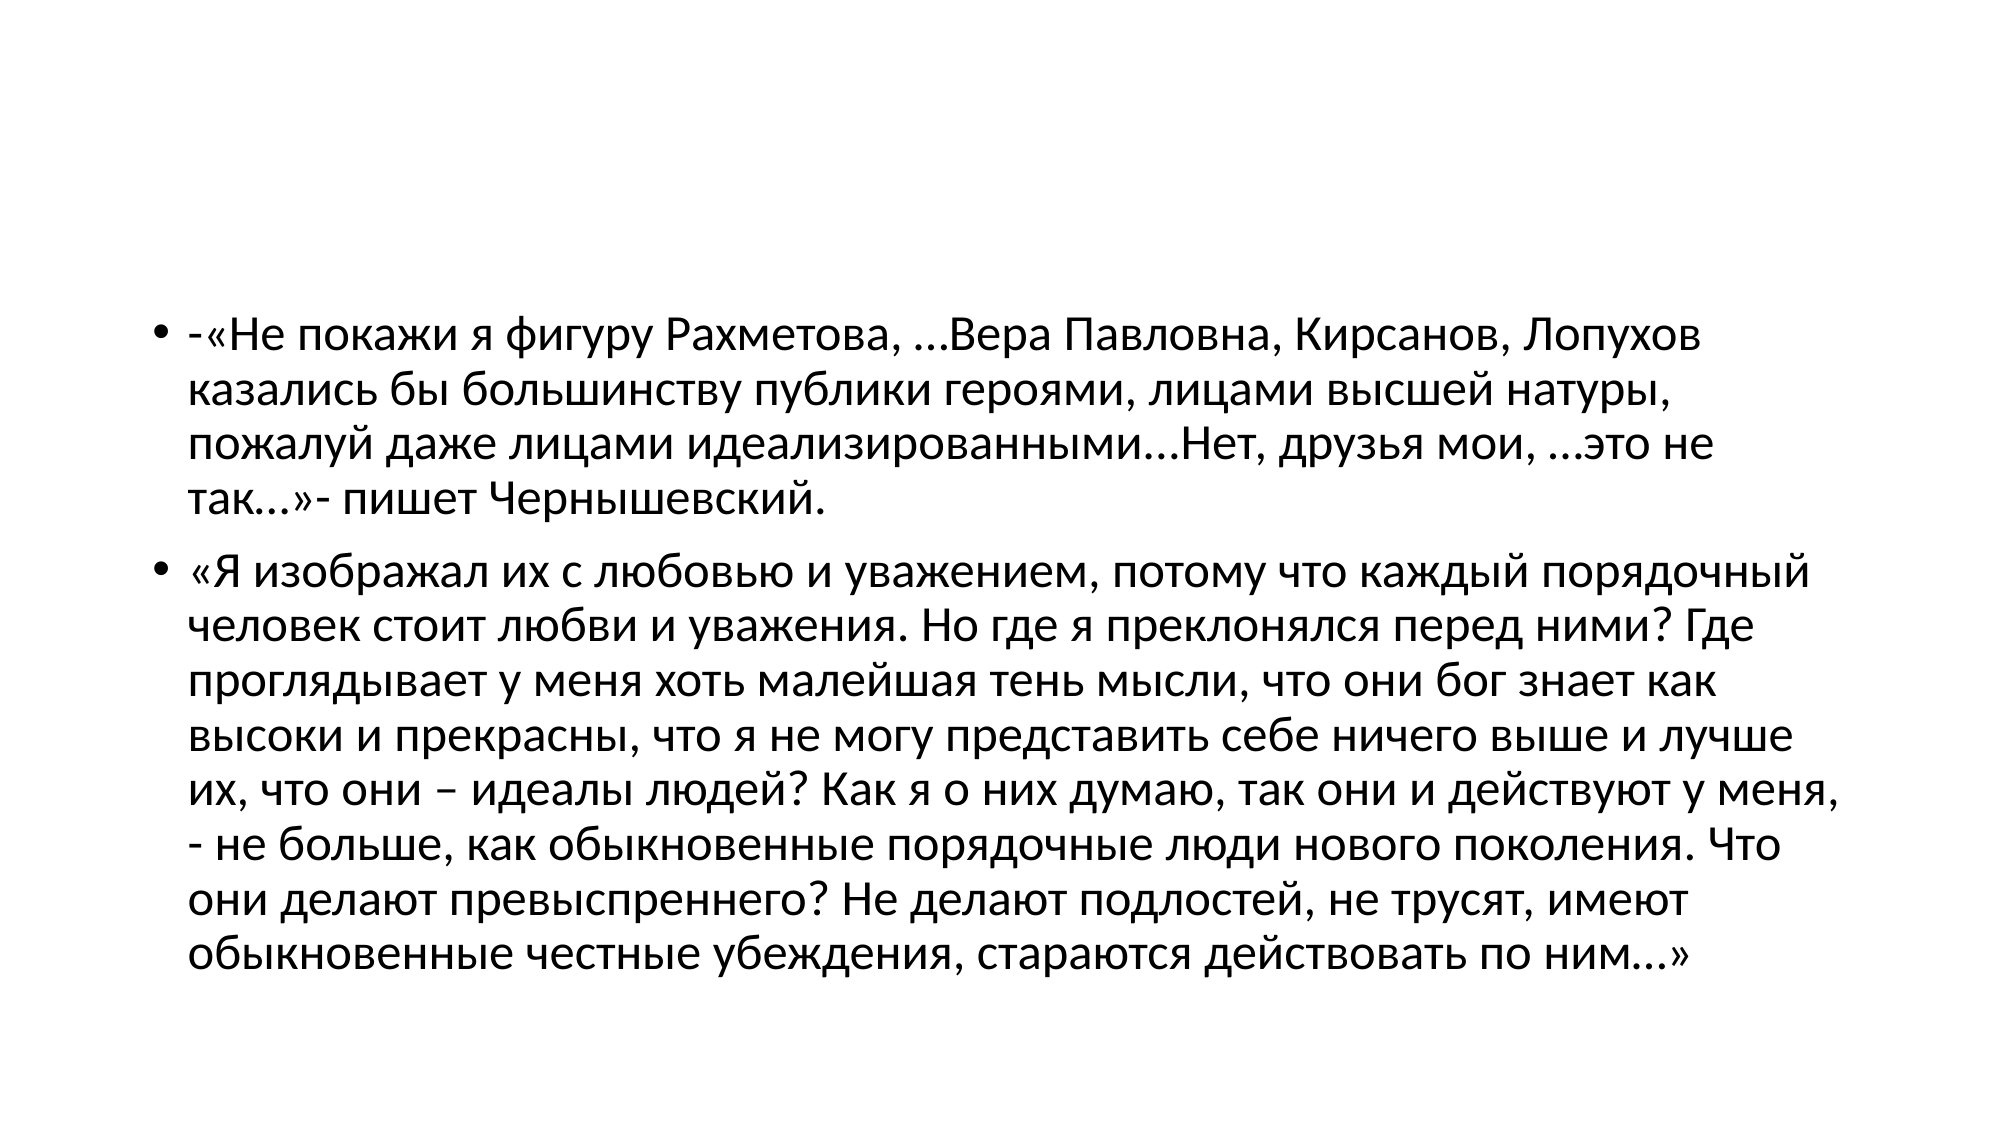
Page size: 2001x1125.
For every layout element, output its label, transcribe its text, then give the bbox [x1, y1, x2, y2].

list -«Не покажи я фигуру Рахметова, …Вера Павловна, Кирсанов, Лопухов казались бы большинству публики героями, лицами высшей натуры, пожалуй даже лицами идеализированными...Нет, друзья мои, …это не так…»- пишет Чернышевский. «Я изображал их с любовью и уважением, потому что каждый порядочный человек стоит любви и уважения. Но где я преклонялся перед ними? Где проглядывает у меня хоть малейшая тень мысли, что они бог знает как высоки и прекрасны, что я не могу представить себе ничего выше и лучше их, что они – идеалы людей? Как я о них думаю, так они и действуют у меня, - не больше, как обыкновенные порядочные люди нового поколения. Что они делают превыспреннего? Не делают подлостей, не трусят, имеют обыкновенные честные убеждения, стараются действовать по ним…» [137, 299, 1863, 1014]
